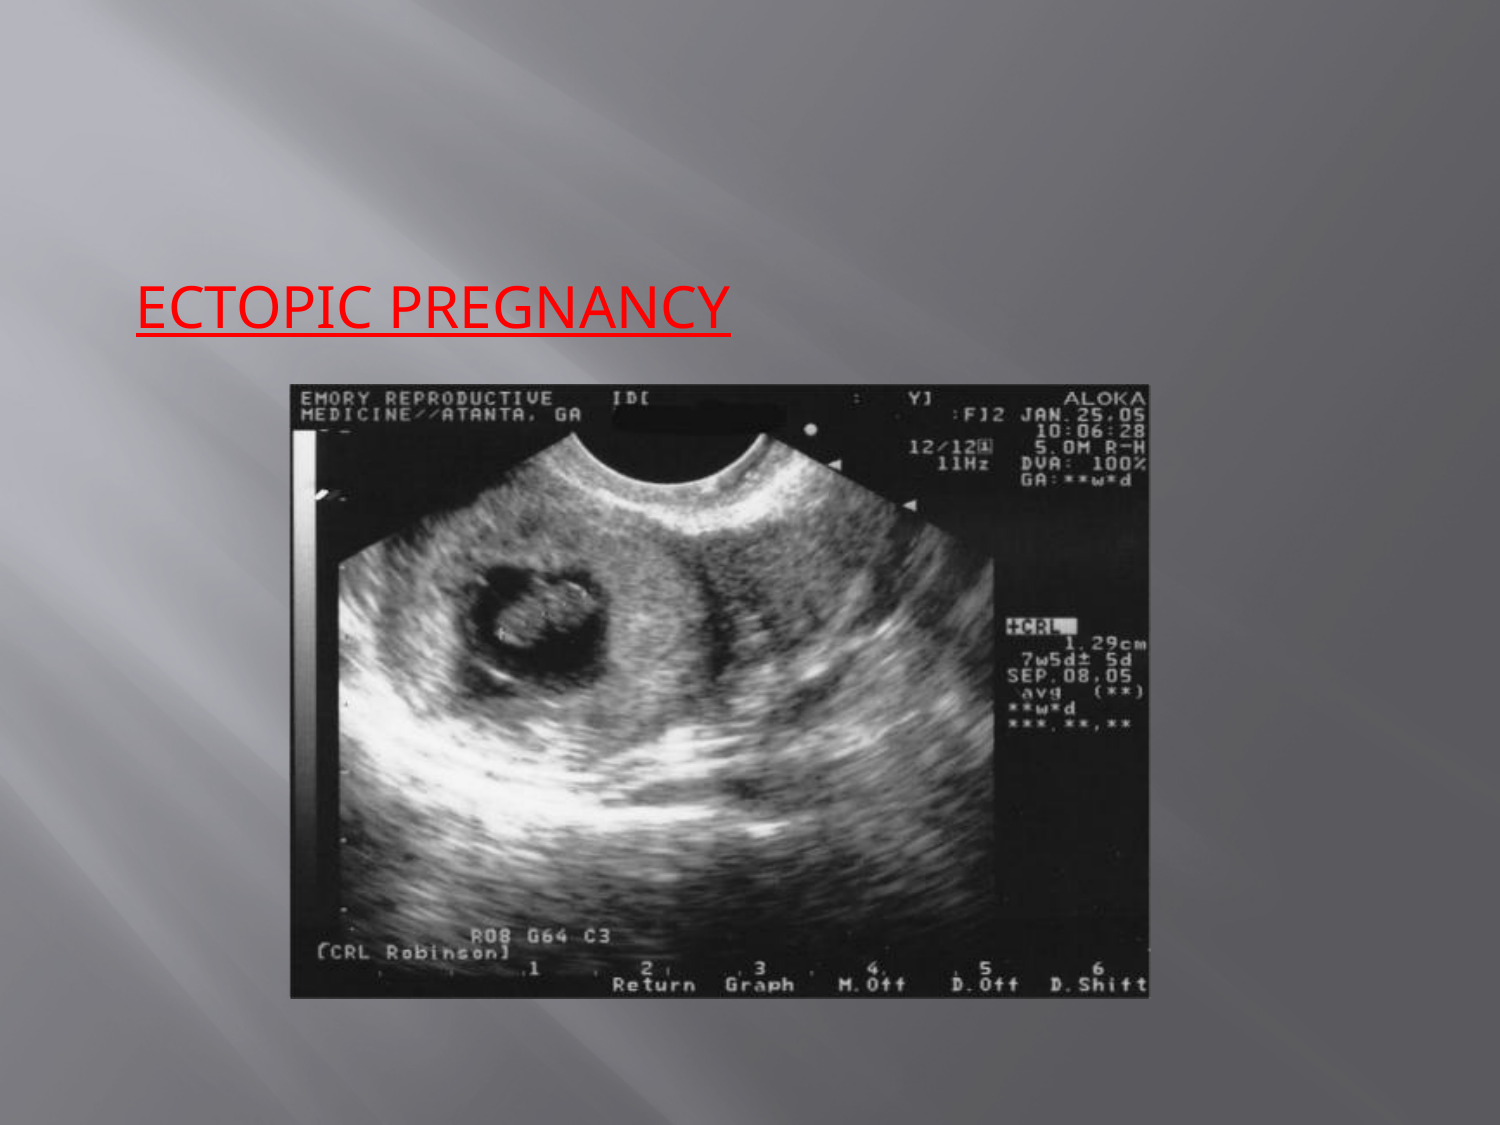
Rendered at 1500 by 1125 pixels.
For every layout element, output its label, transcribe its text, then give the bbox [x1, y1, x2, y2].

picture [289, 384, 1152, 1000]
list ECTOPIC PREGNANCY [75, 262, 1425, 1035]
